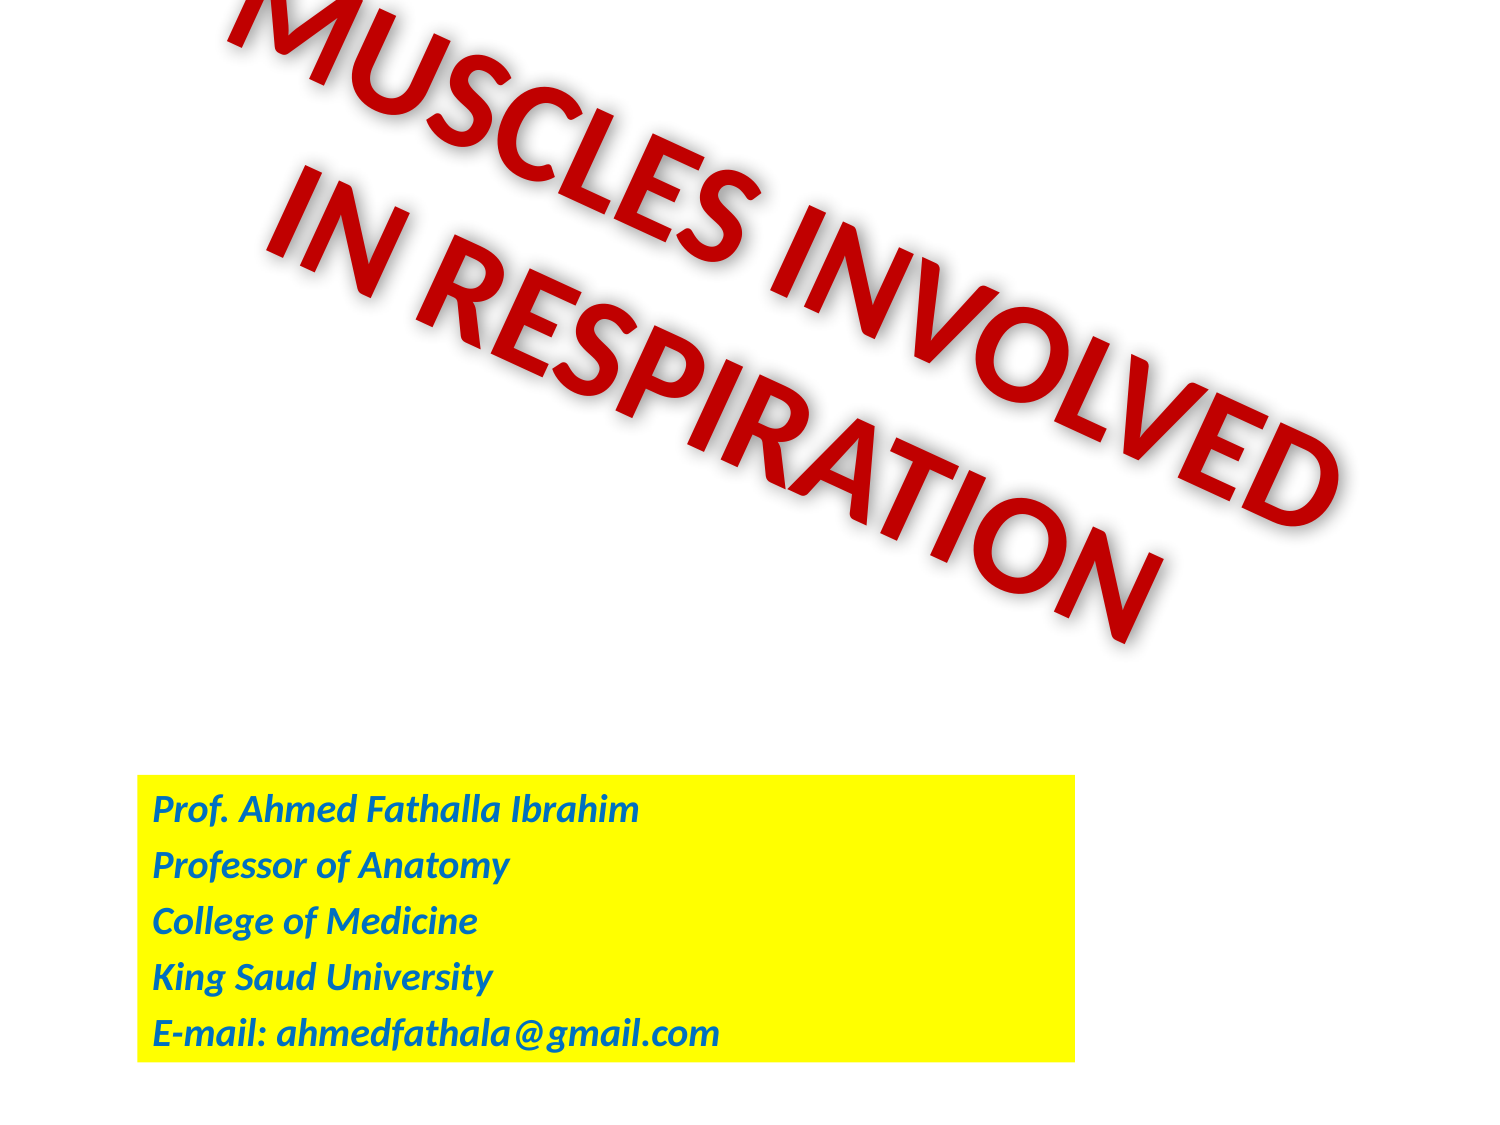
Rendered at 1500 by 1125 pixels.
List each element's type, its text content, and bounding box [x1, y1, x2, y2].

subtitle Prof. Ahmed Fathalla Ibrahim Professor of Anatomy College of Medicine King Saud University E-mail: ahmedfathala@gmail.com [137, 774, 1075, 1063]
title MUSCLES INVOLVED IN RESPIRATION [40, 0, 1435, 879]
